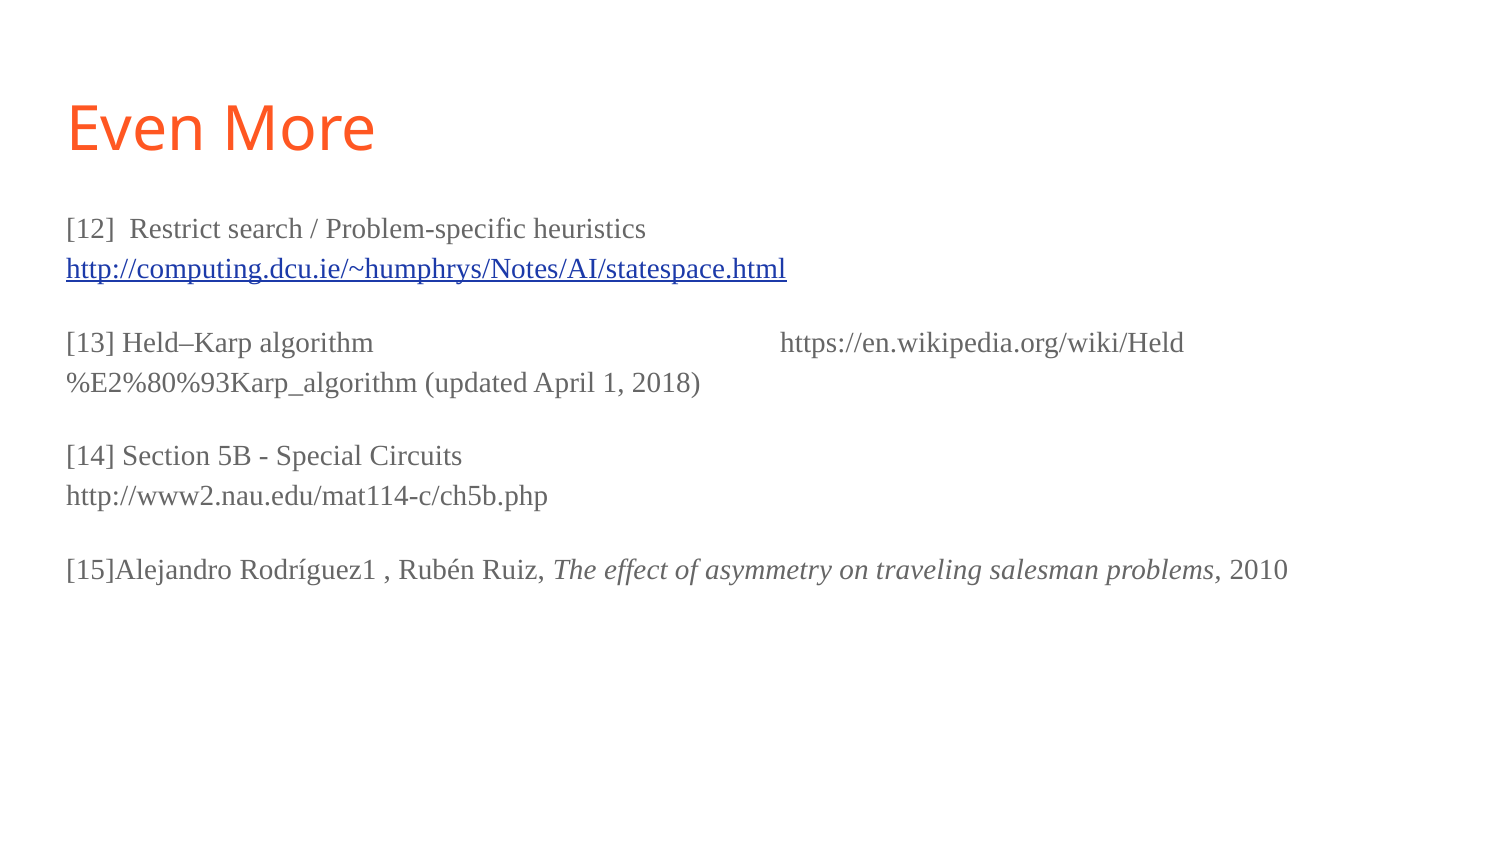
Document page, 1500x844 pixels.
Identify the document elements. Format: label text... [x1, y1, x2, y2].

list [12] Restrict search / Problem-specific heuristics http://computing.dcu.ie/~humphrys/Notes/AI/statespace.html [13] Held–Karp algorithm https://en.wikipedia.org/wiki/Held%E2%80%93Karp_algorithm (updated April 1, 2018) [14] Section 5B - Special Circuits http://www2.nau.edu/mat114-c/ch5b.php [15]Alejandro Rodríguez1 , Rubén Ruiz, The effect of asymmetry on traveling salesman problems, 2010 [51, 189, 1449, 826]
title Even More [51, 72, 1449, 167]
